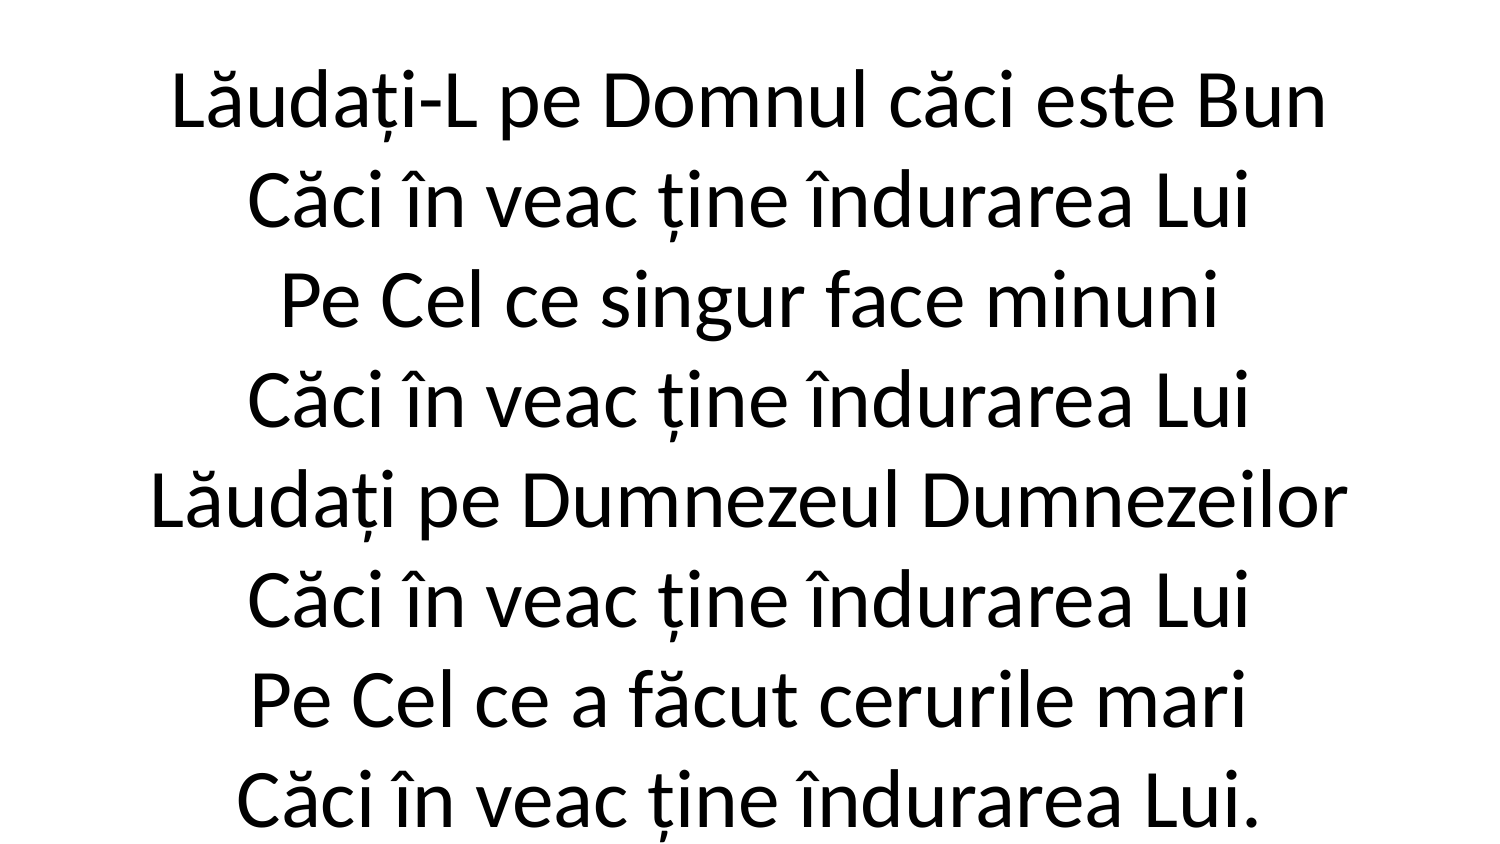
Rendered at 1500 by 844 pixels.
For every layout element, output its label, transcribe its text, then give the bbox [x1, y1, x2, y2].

text_box Lăudați-L pe Domnul căci este Bun Căci în veac ține îndurarea Lui Pe Cel ce singur face minuni Căci în veac ține îndurarea Lui Lăudați pe Dumnezeul Dumnezeilor Căci în veac ține îndurarea Lui Pe Cel ce a făcut cerurile mari Căci în veac ține îndurarea Lui. [135, 0, 1365, 844]
